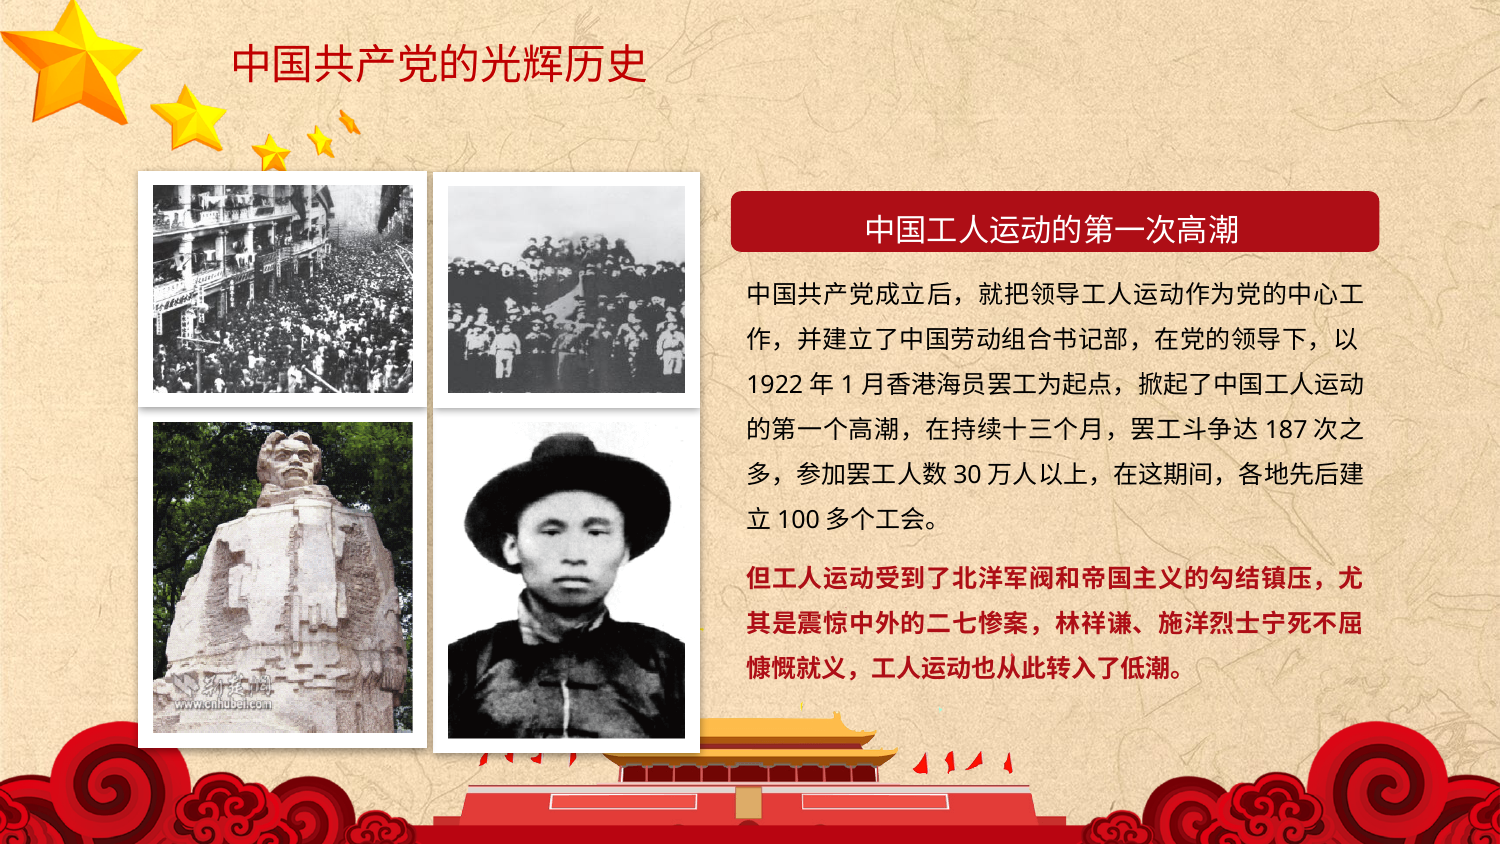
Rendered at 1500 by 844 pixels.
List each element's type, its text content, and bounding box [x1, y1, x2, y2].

text_box 中国共产党成立后，就把领导工人运动作为党的中心工作，并建立了中国劳动组合书记部，在党的领导下，以1922年1月香港海员罢工为起点，掀起了中国工人运动的第一个高潮，在持续十三个月，罢工斗争达187次之多，参加罢工人数30万人以上，在这期间，各地先后建立100多个工会。 [731, 256, 1380, 539]
text_box 中国工人运动的第一次高潮 [849, 183, 1262, 255]
text_box [1262, 189, 1382, 254]
text_box 但工人运动受到了北洋军阀和帝国主义的勾结镇压，尤其是震惊中外的二七惨案，林祥谦、施洋烈士宁死不屈慷慨就义，工人运动也从此转入了低潮。 [731, 539, 1380, 690]
picture [0, 0, 1500, 844]
text_box [728, 189, 849, 254]
